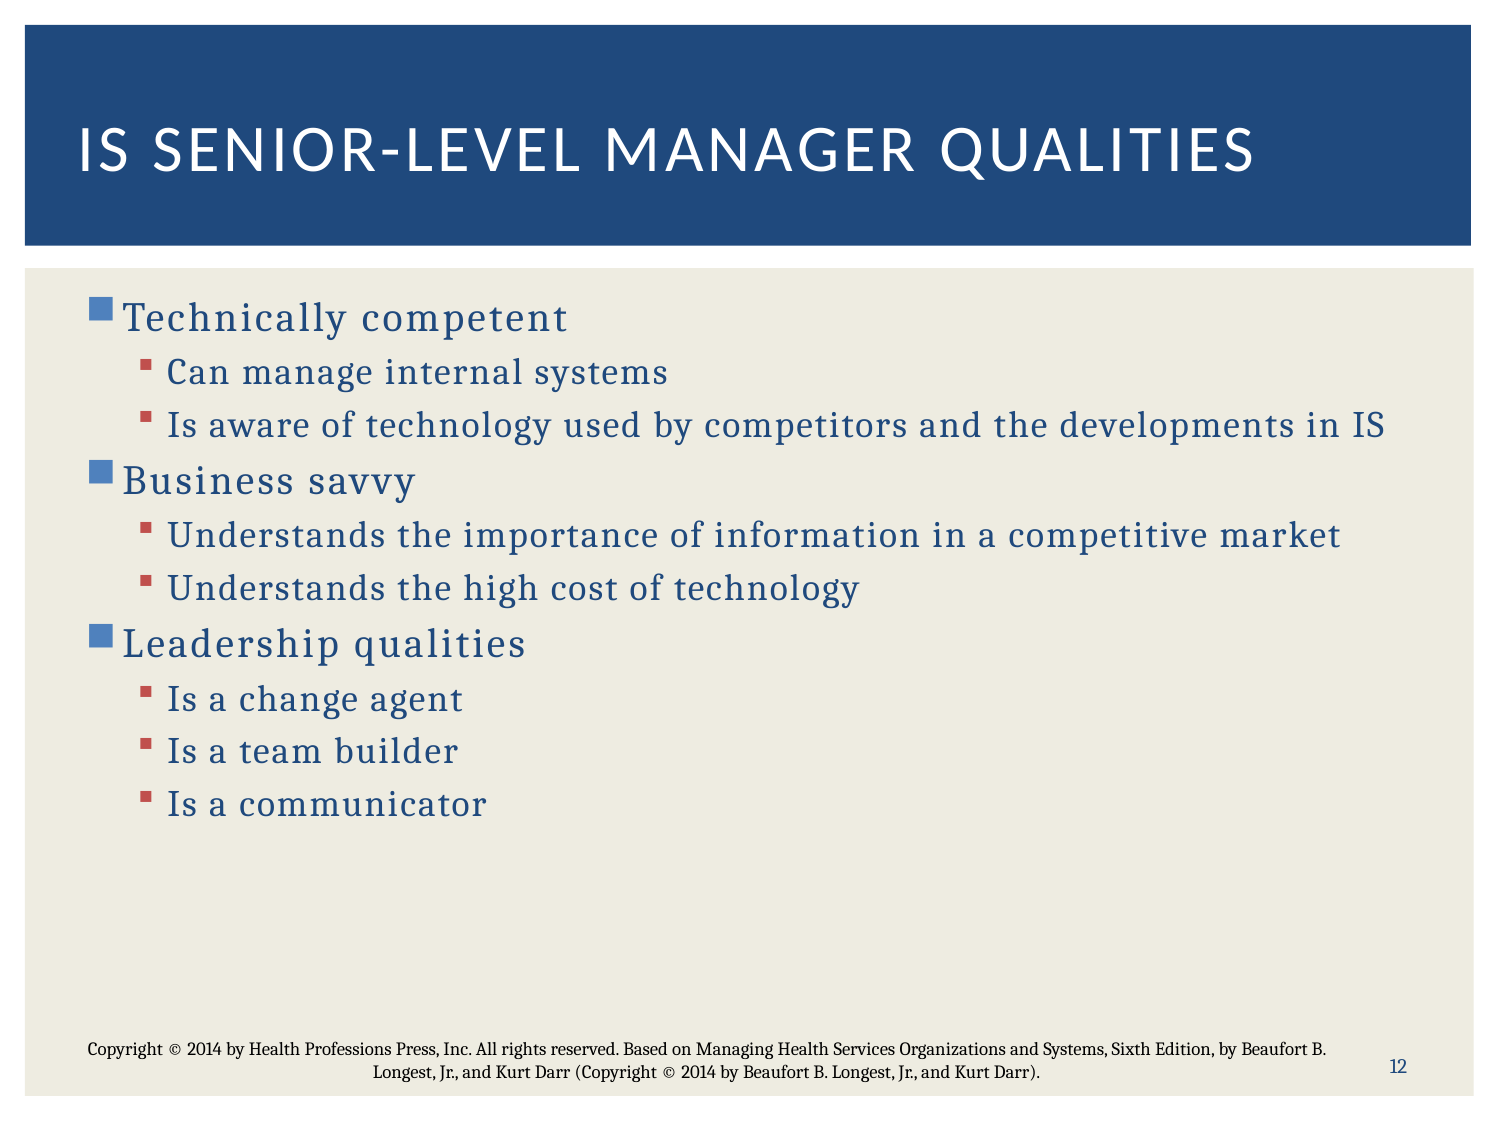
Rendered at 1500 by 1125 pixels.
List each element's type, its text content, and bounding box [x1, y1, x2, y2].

slide_number 12 [1349, 1041, 1448, 1089]
title IS Senior-level manager qualities [62, 58, 1438, 232]
list Technically competent Can manage internal systems Is aware of technology used by competitors and the developments in IS Business savvy Understands the importance of information in a competitive market Understands the high cost of technology Leadership qualities Is a change agent Is a team builder Is a communicator [62, 281, 1442, 1005]
